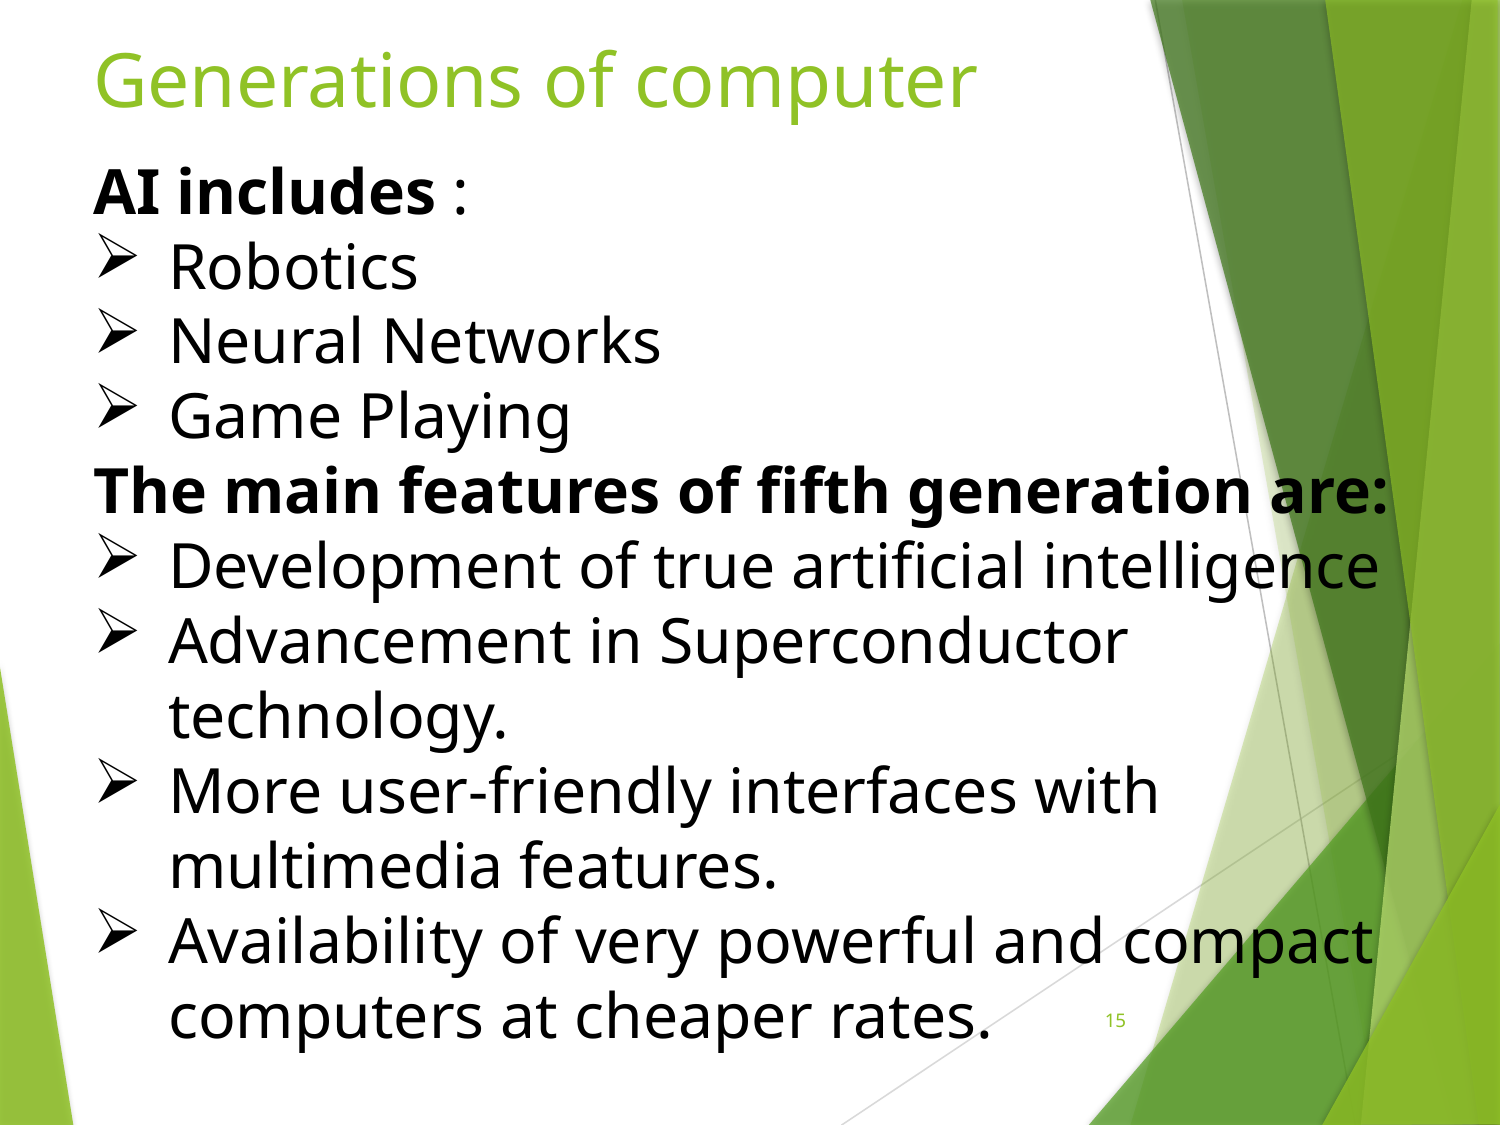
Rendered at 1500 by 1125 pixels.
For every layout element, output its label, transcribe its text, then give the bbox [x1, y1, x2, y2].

slide_number 15 [1057, 991, 1142, 1051]
text_box AI includes : Robotics Neural Networks Game Playing The main features of fifth generation are: Development of true artificial intelligence Advancement in Superconductor technology. More user-friendly interfaces with multimedia features. Availability of very powerful and compact computers at cheaper rates. [78, 144, 1449, 1059]
title Generations of computer [78, 24, 1236, 144]
